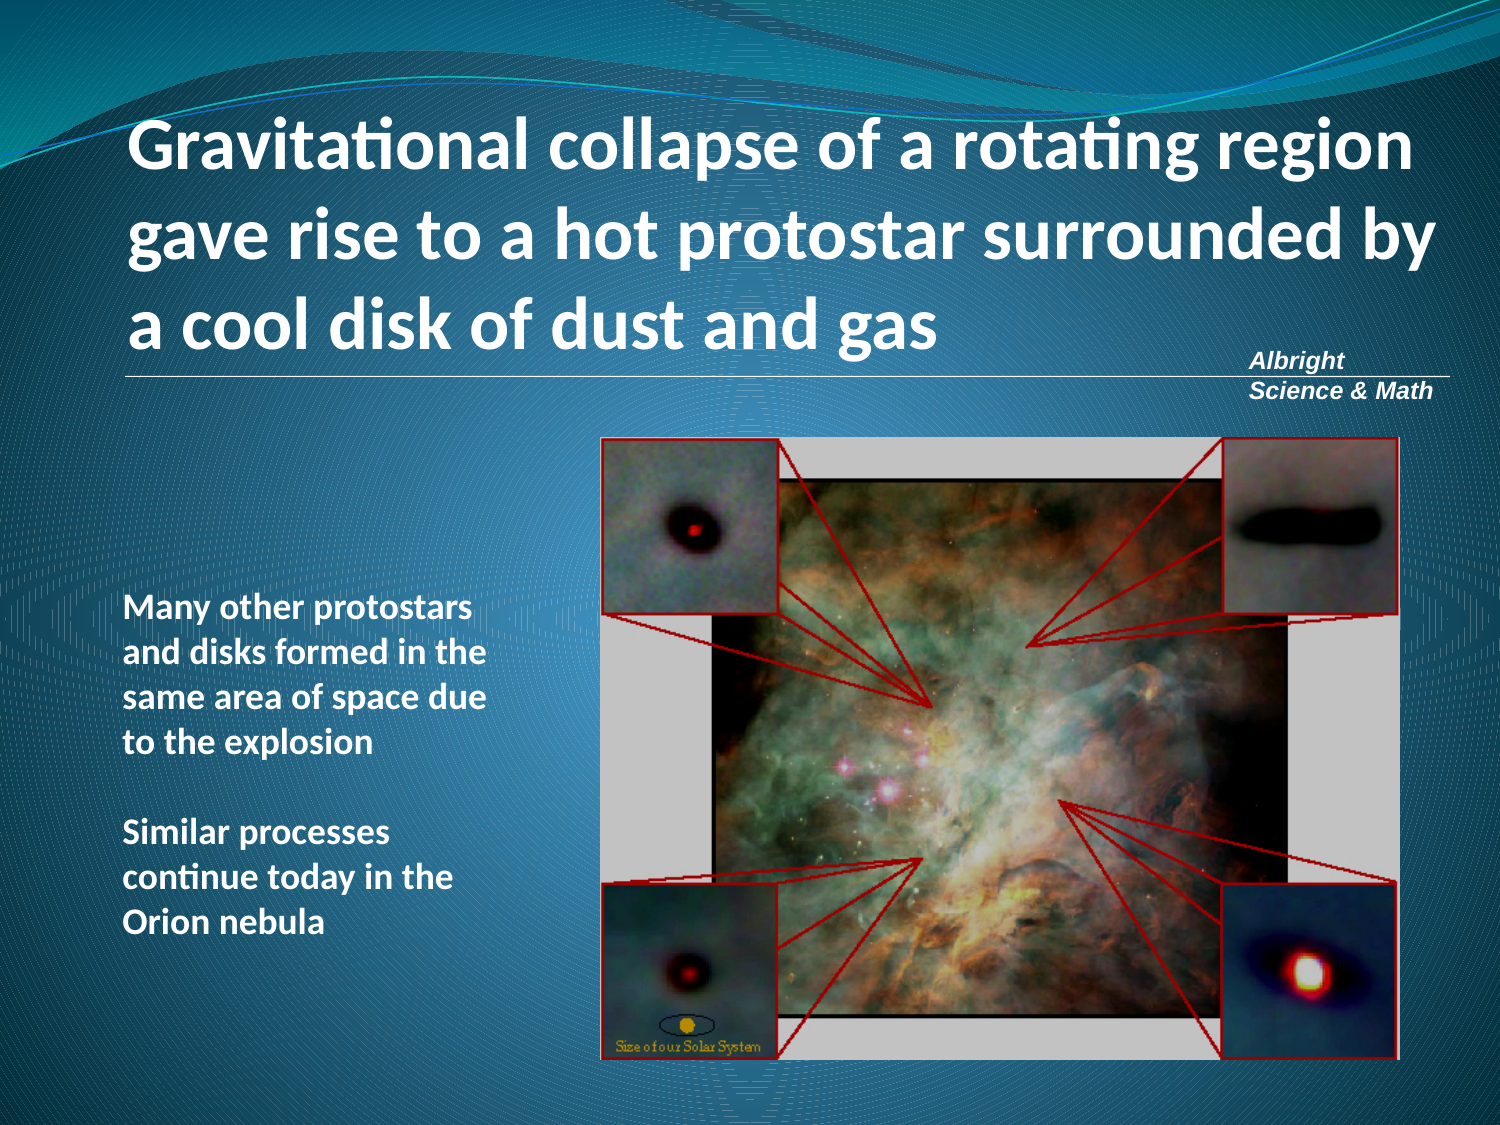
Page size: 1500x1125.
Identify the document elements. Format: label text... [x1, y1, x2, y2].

picture [599, 437, 1401, 1060]
text_box Gravitational collapse of a rotating region gave rise to a hot protostar surrounded by a cool disk of dust and gas [112, 87, 1463, 373]
text_box Many other protostars and disks formed in the same area of space due to the explosion Similar processes continue today in the Orion nebula [107, 574, 521, 950]
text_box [124, 337, 1451, 414]
